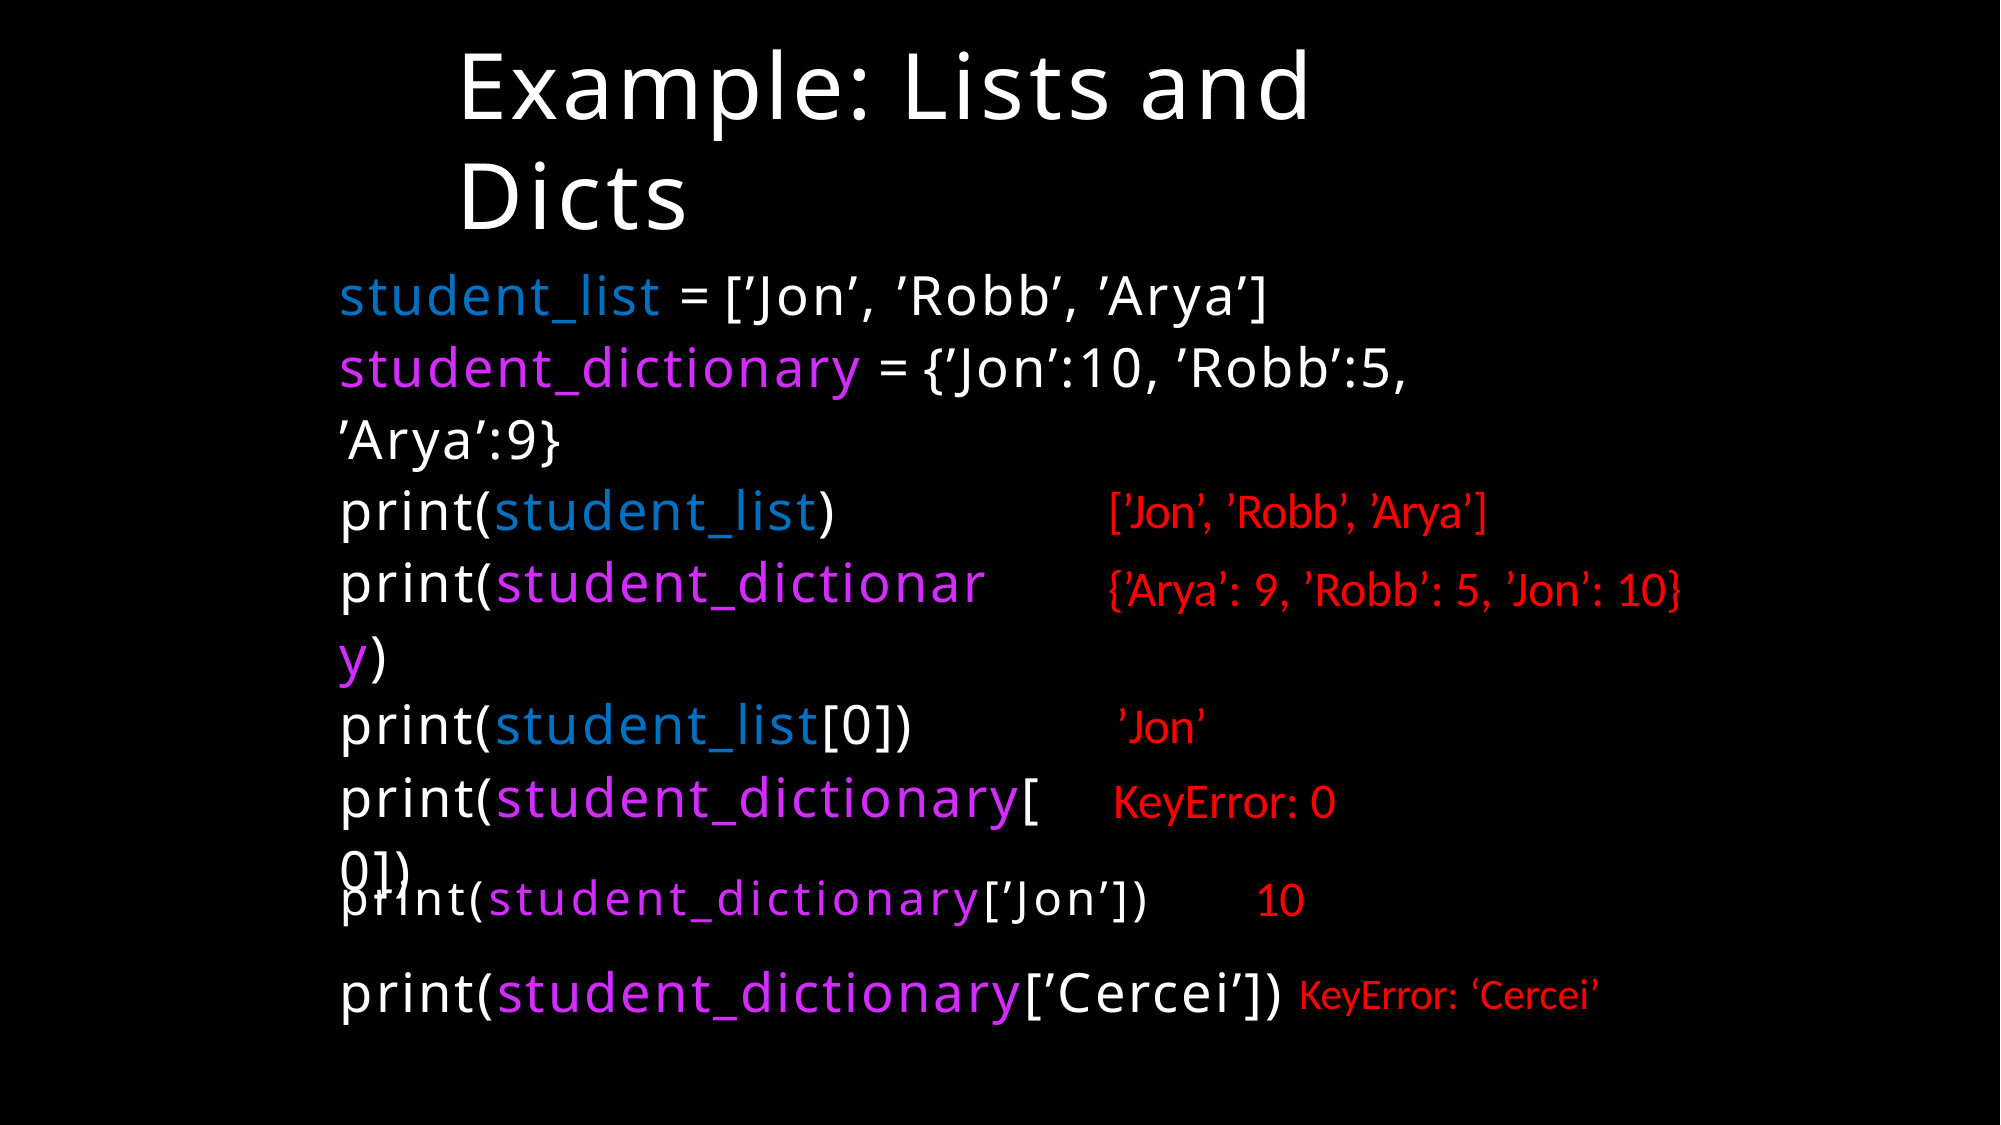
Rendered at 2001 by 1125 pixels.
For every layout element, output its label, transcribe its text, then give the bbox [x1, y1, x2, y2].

text_box print(student_list) print(student_dictionary) [337, 466, 998, 680]
text_box student_list = [’Jon’, ’Robb’, ’Arya’] student_dictionary = {’Jon’:10, ’Robb’:5, ’Arya’:9} [337, 252, 1636, 471]
text_box [’Jon’, ’Robb’, ’Arya’] {’Arya’: 9, ’Robb’: 5, ’Jon’: 10} [1105, 457, 1695, 617]
text_box print(student_list[0]) print(student_dictionary[0]) [337, 680, 1069, 828]
text_box ’Jon’ KeyError: 0 [1111, 675, 1341, 828]
title Example: Lists and Dicts [454, 25, 1546, 248]
text_box print(student_dictionary[’Jon’]) 10 print(student_dictionary[’Cercei’]) KeyError: ‘Cercei’ [337, 828, 1610, 1028]
